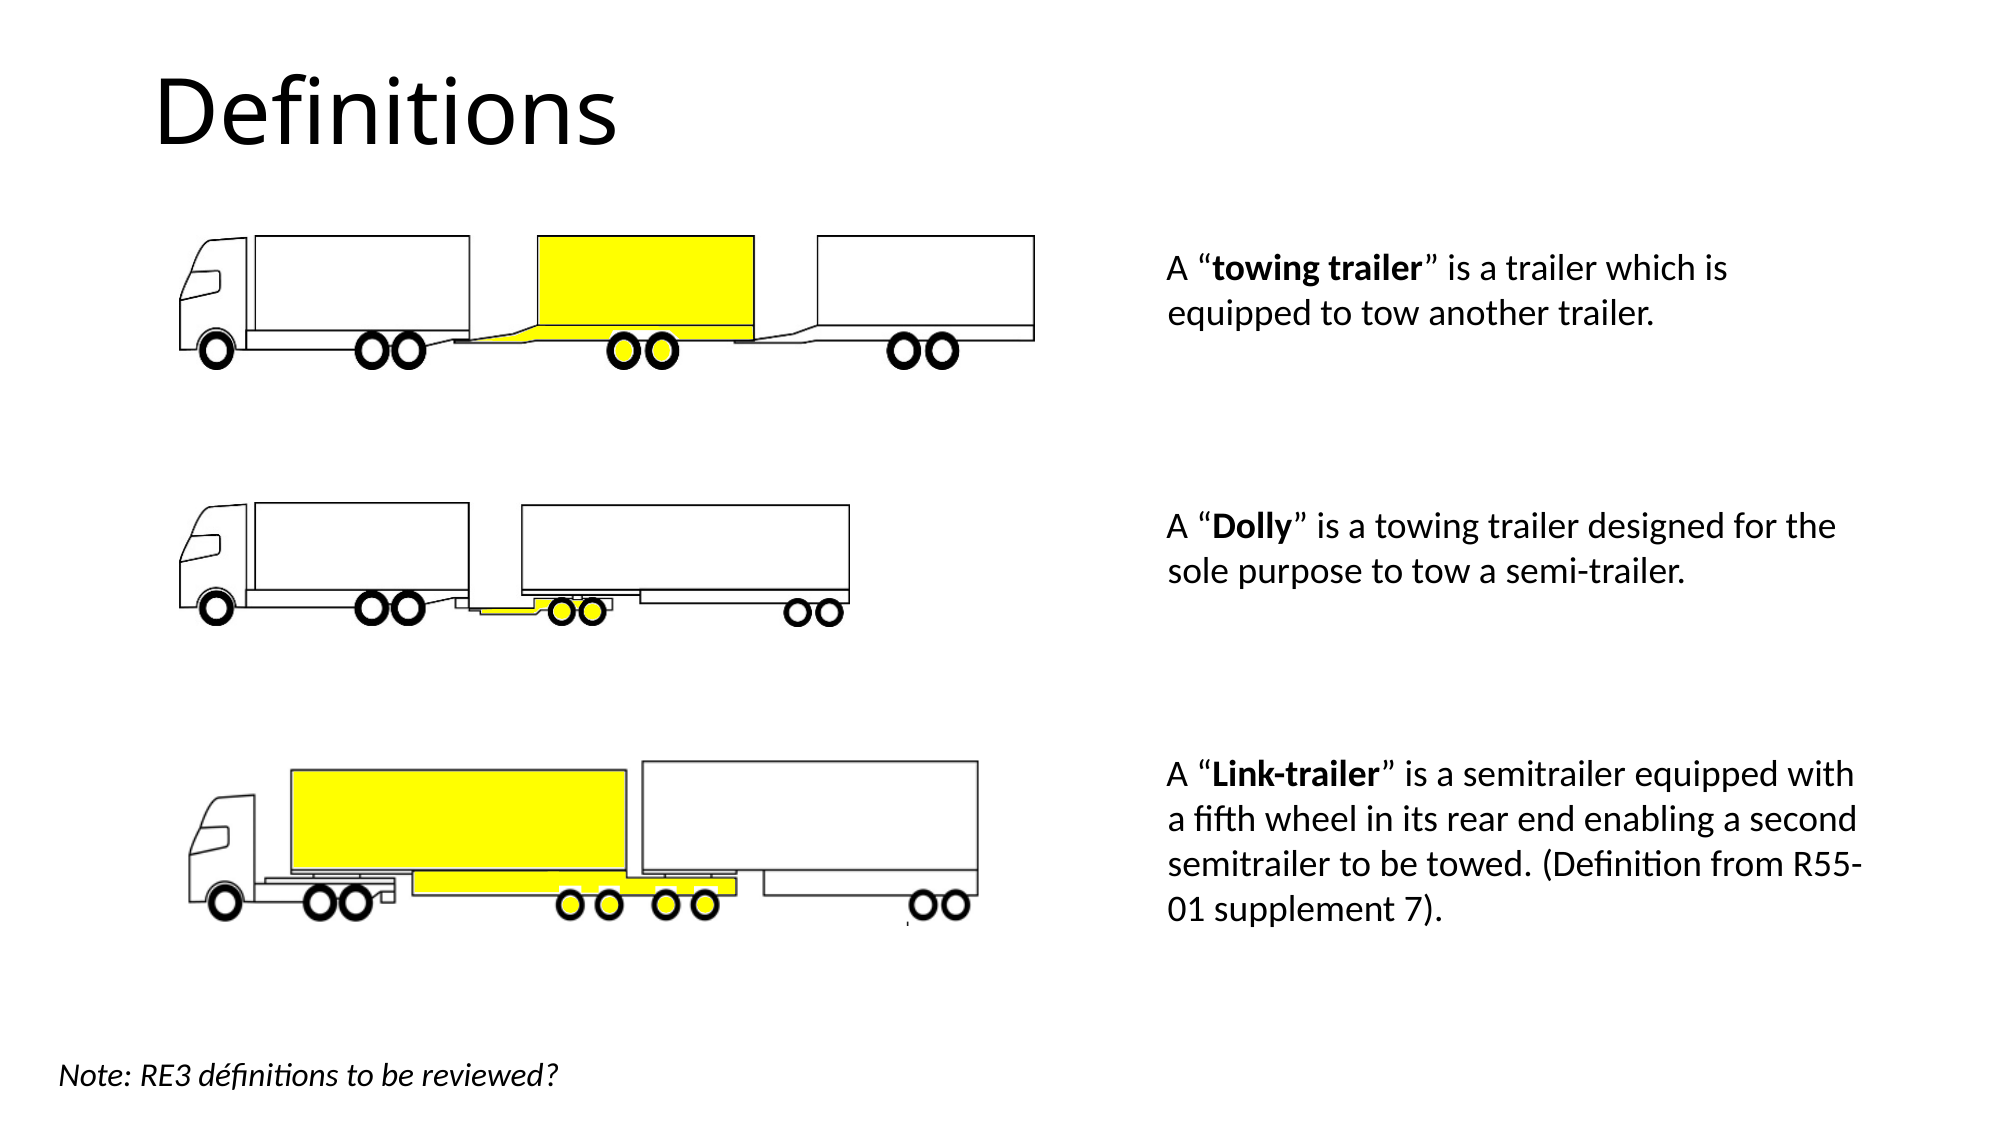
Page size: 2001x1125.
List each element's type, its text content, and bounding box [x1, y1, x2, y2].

text_box A “Dolly” is a towing trailer designed for the sole purpose to tow a semi-trailer. [1151, 493, 1896, 599]
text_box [179, 235, 1035, 371]
text_box Note: RE3 définitions to be reviewed? [43, 1046, 575, 1101]
text_box A “towing trailer” is a trailer which is equipped to tow another trailer. [1151, 235, 1896, 341]
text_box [179, 751, 987, 926]
text_box A “Link-trailer” is a semitrailer equipped with a fifth wheel in its rear end enabling a second semitrailer to be towed. (Definition from R55-01 supplement 7). [1151, 741, 1896, 936]
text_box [179, 502, 850, 627]
title Definitions [137, 6, 1863, 224]
